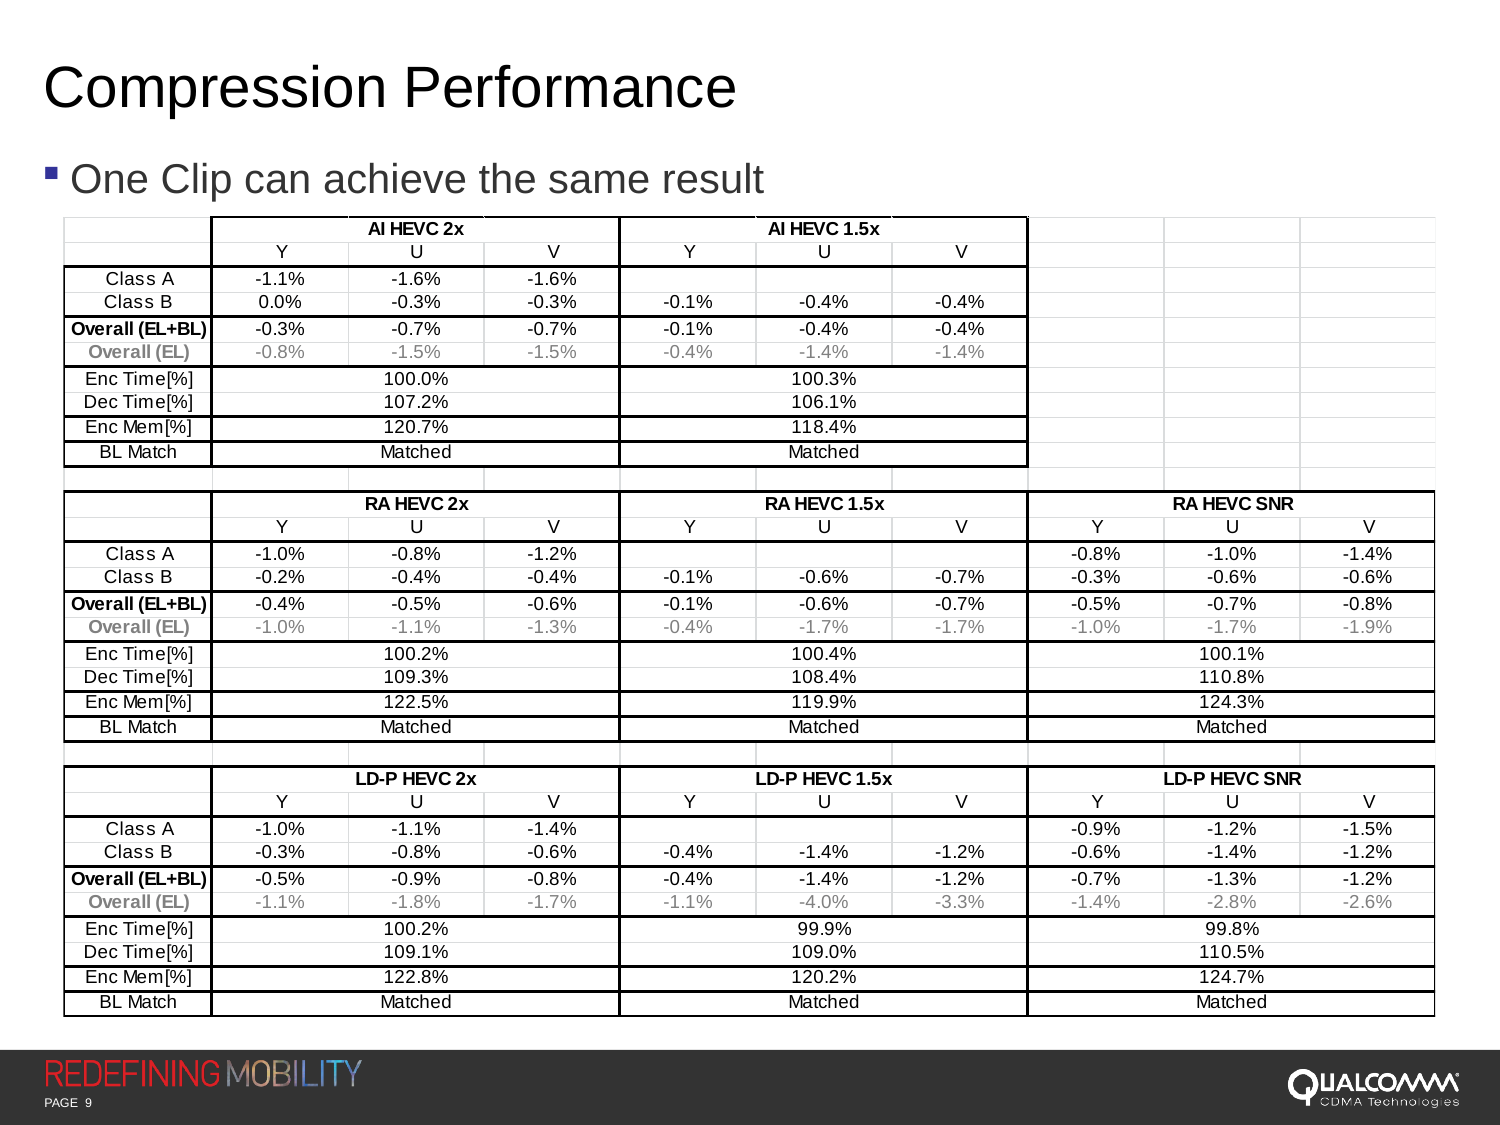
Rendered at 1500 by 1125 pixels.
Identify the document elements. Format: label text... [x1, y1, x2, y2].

list One Clip can achieve the same result [26, 148, 1457, 1021]
picture [63, 216, 1437, 1019]
title Compression Performance [28, 44, 1462, 138]
picture [1278, 1058, 1478, 1114]
picture [30, 1048, 372, 1099]
